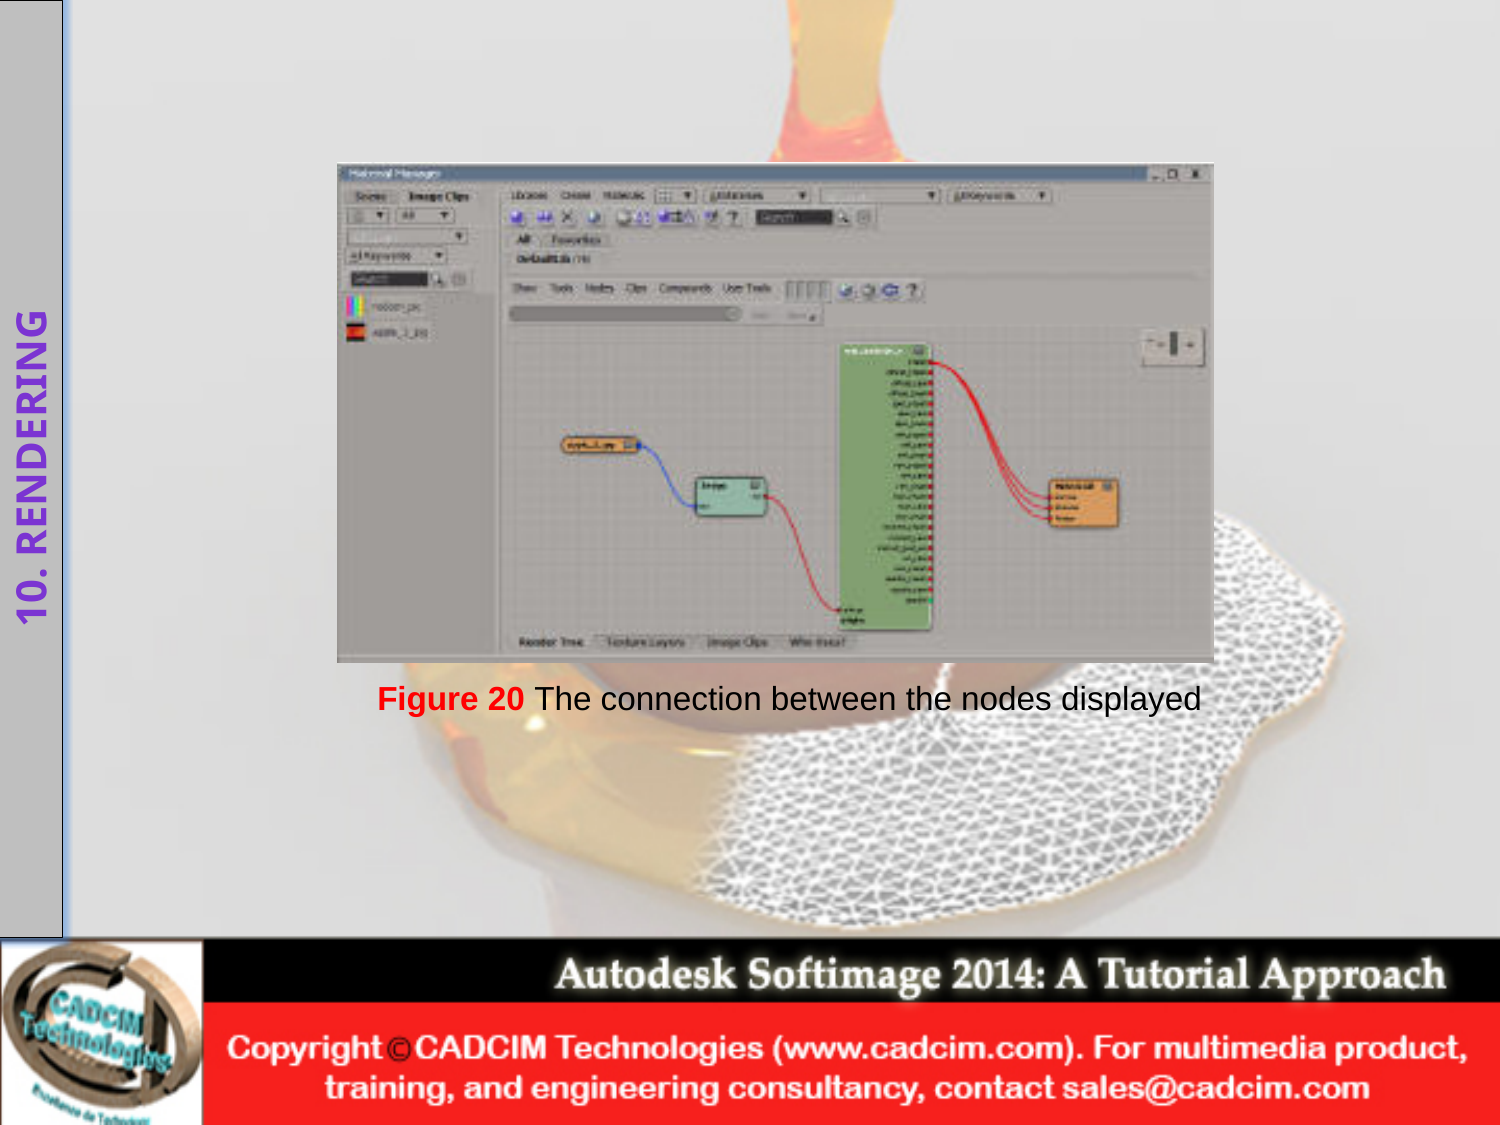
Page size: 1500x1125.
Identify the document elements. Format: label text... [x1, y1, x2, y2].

picture [0, 0, 1500, 1125]
text_box Figure 20 The connection between the nodes displayed [362, 669, 1288, 725]
